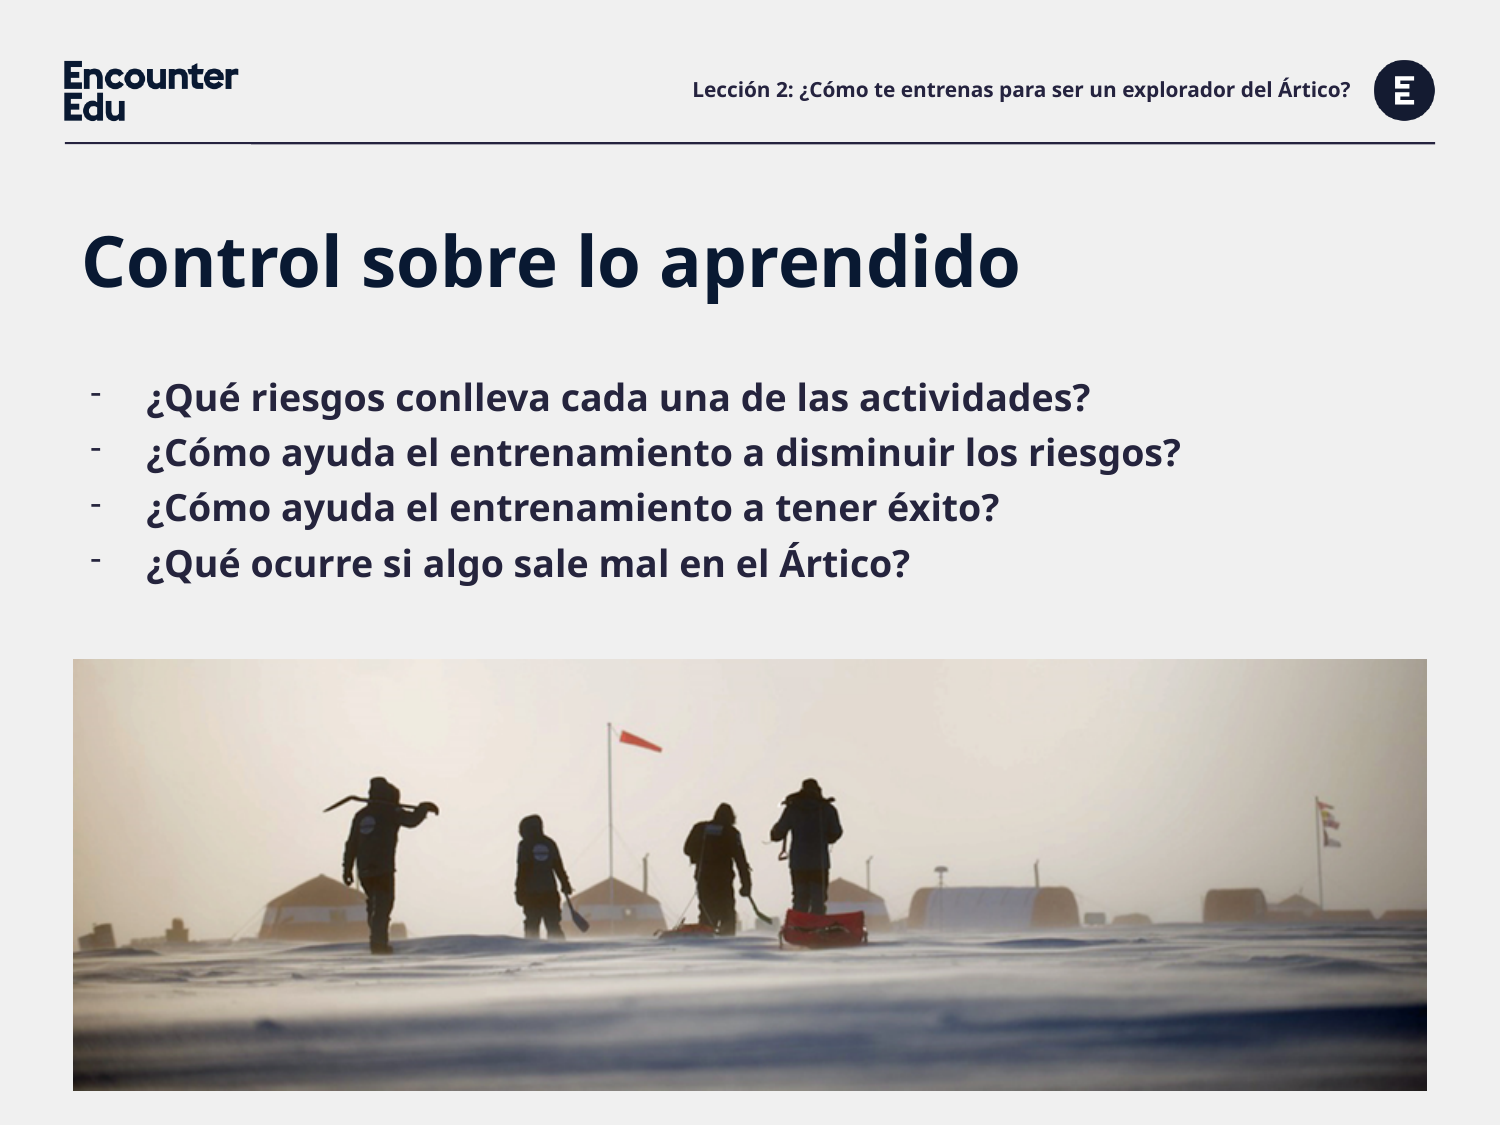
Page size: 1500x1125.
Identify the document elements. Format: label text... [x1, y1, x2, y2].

text_box ¿Qué riesgos conlleva cada una de las actividades? ¿Cómo ayuda el entrenamiento a disminuir los riesgos? ¿Cómo ayuda el entrenamiento a tener éxito? ¿Qué ocurre si algo sale mal en el Ártico? [75, 366, 1491, 593]
title Lección 2: ¿Cómo te entrenas para ser un explorador del Ártico? [599, 67, 1359, 114]
picture [1372, 58, 1436, 122]
picture [73, 658, 1427, 1091]
picture [60, 59, 243, 122]
text_box Control sobre lo aprendido [73, 163, 1424, 367]
